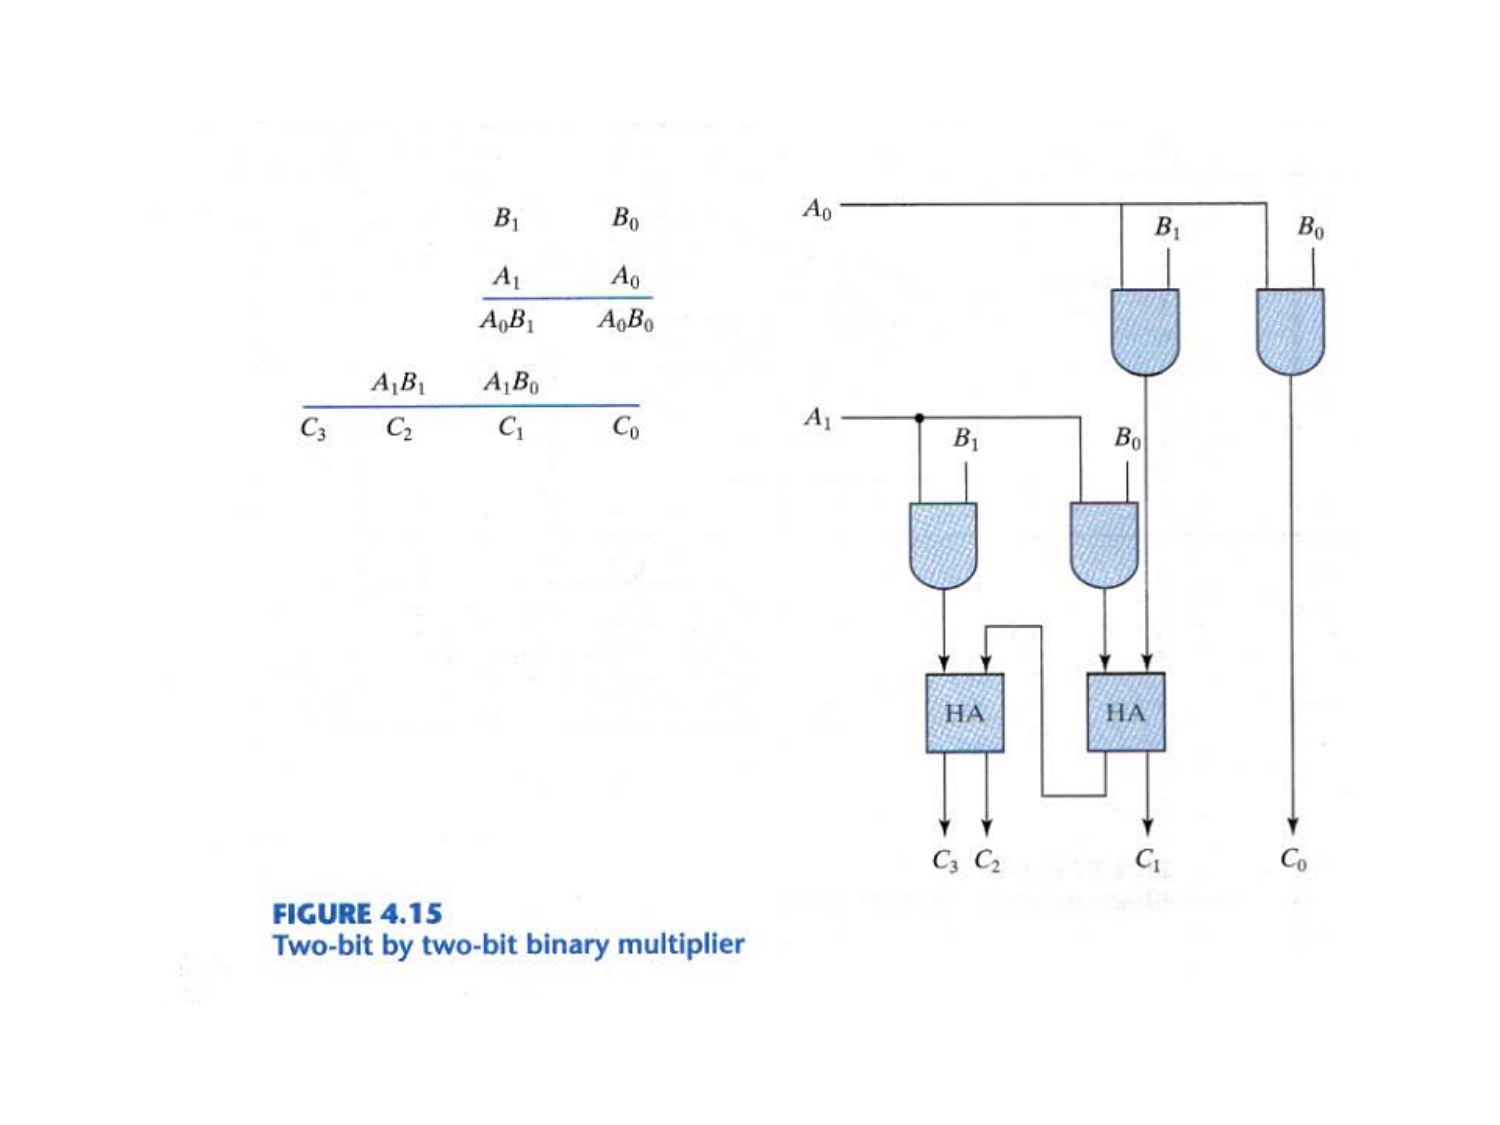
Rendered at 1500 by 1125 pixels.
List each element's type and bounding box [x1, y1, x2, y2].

picture [145, 121, 1355, 1004]
